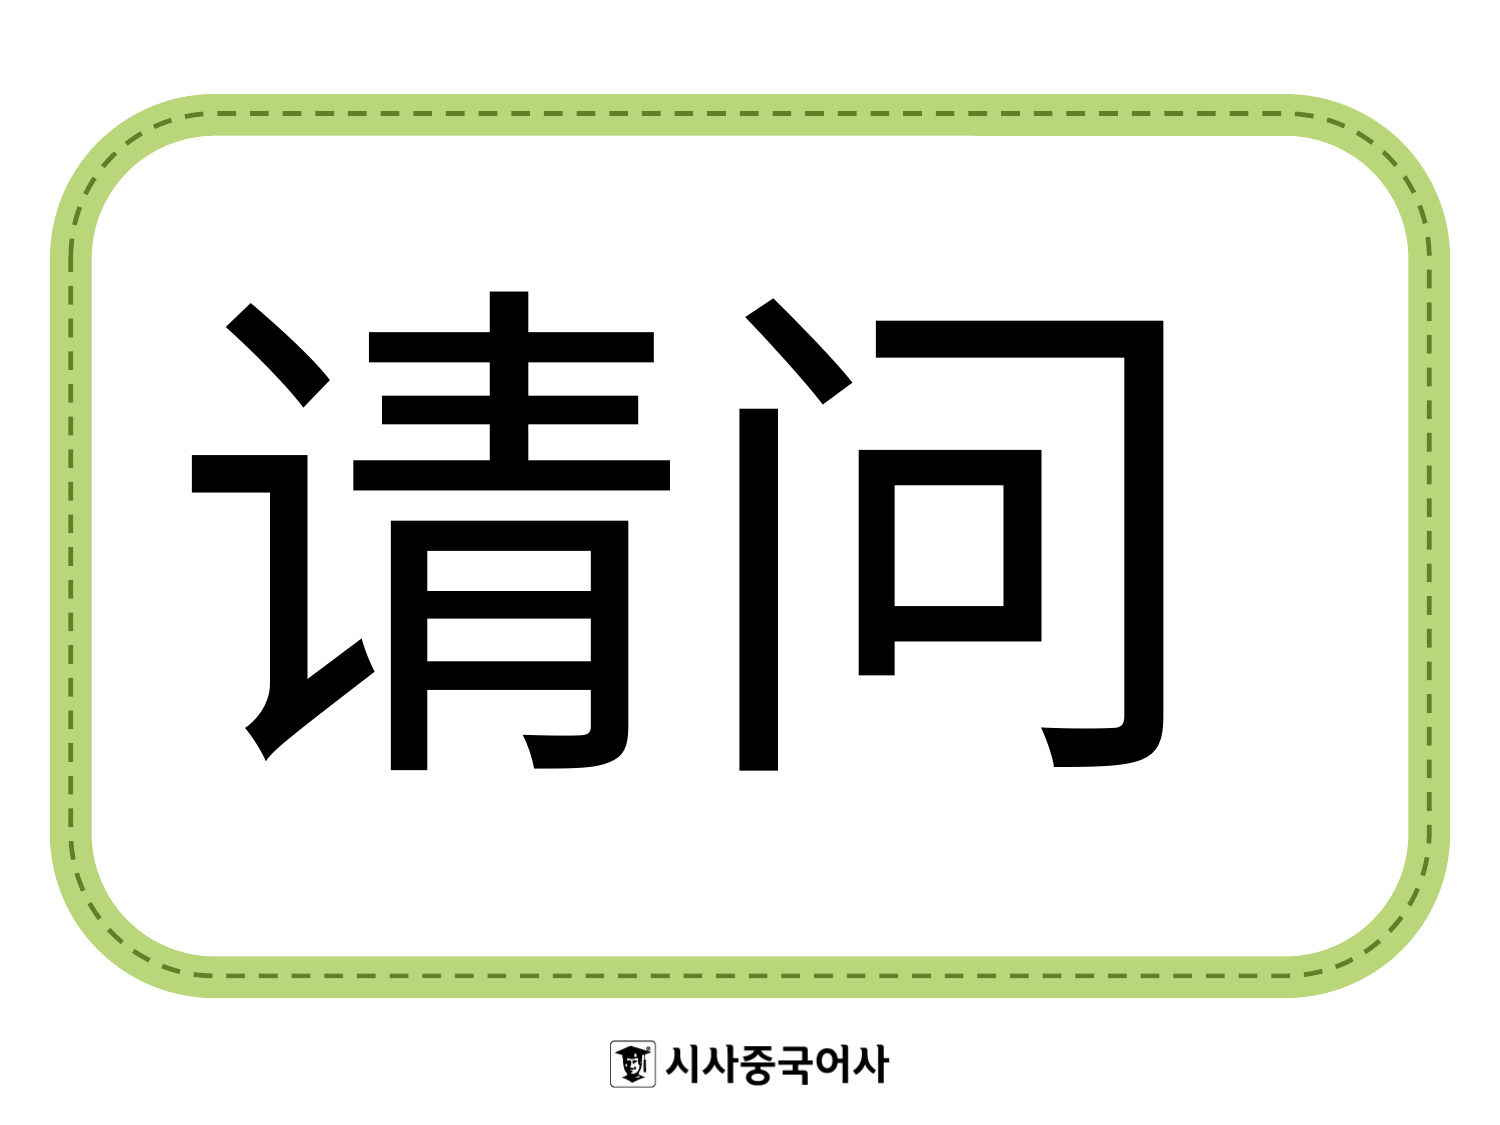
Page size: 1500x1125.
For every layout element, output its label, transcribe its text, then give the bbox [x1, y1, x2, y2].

picture [602, 1034, 898, 1094]
text_box 请问 [145, 189, 1354, 853]
